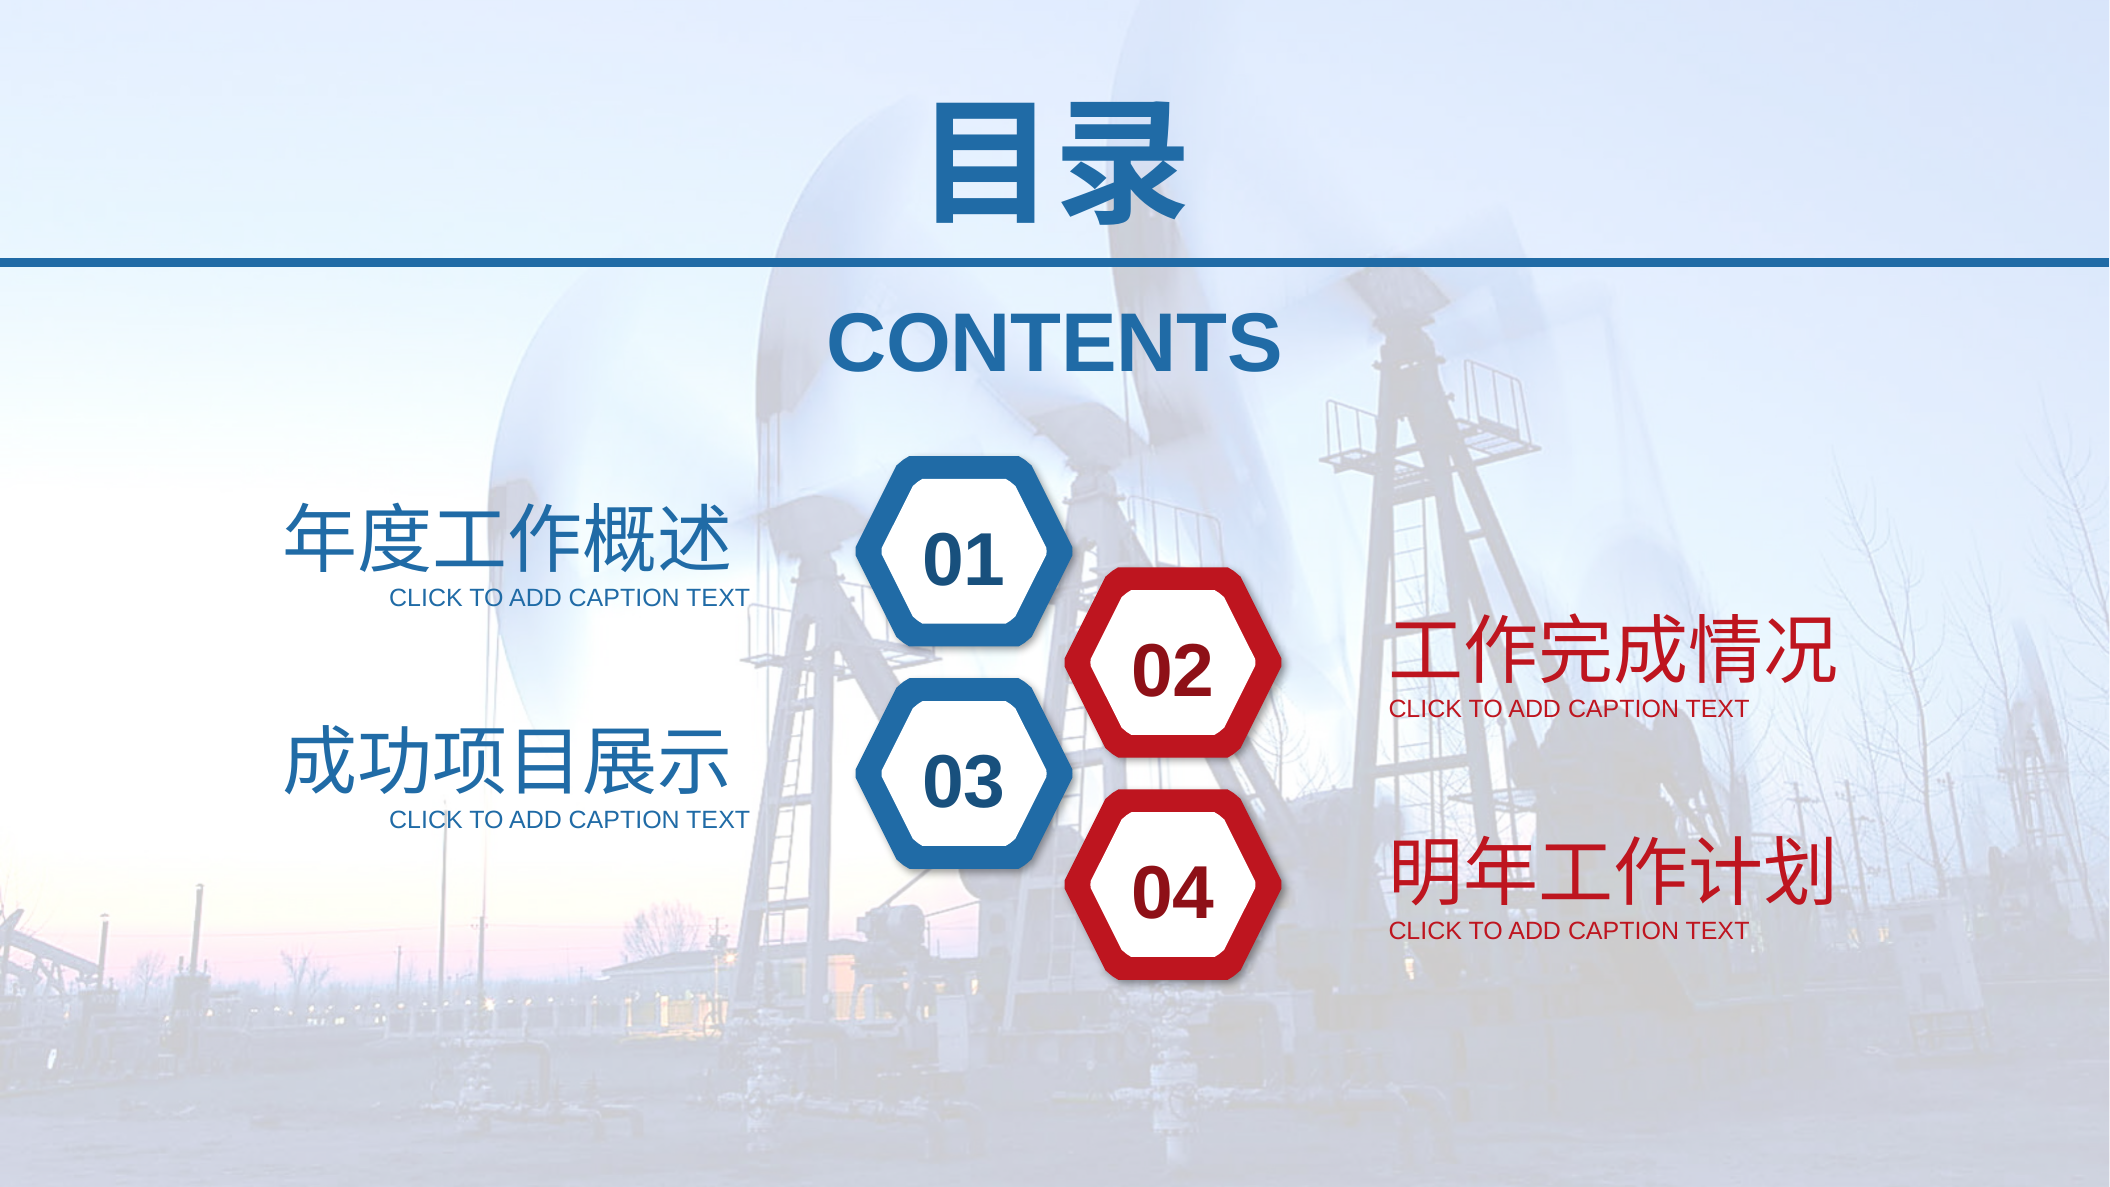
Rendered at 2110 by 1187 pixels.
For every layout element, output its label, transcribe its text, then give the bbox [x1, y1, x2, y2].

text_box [1064, 567, 1282, 758]
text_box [1064, 789, 1282, 980]
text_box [855, 456, 1073, 647]
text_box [855, 678, 1073, 869]
text_box CONTENTS [799, 287, 1310, 388]
text_box 目录 [917, 75, 1193, 241]
